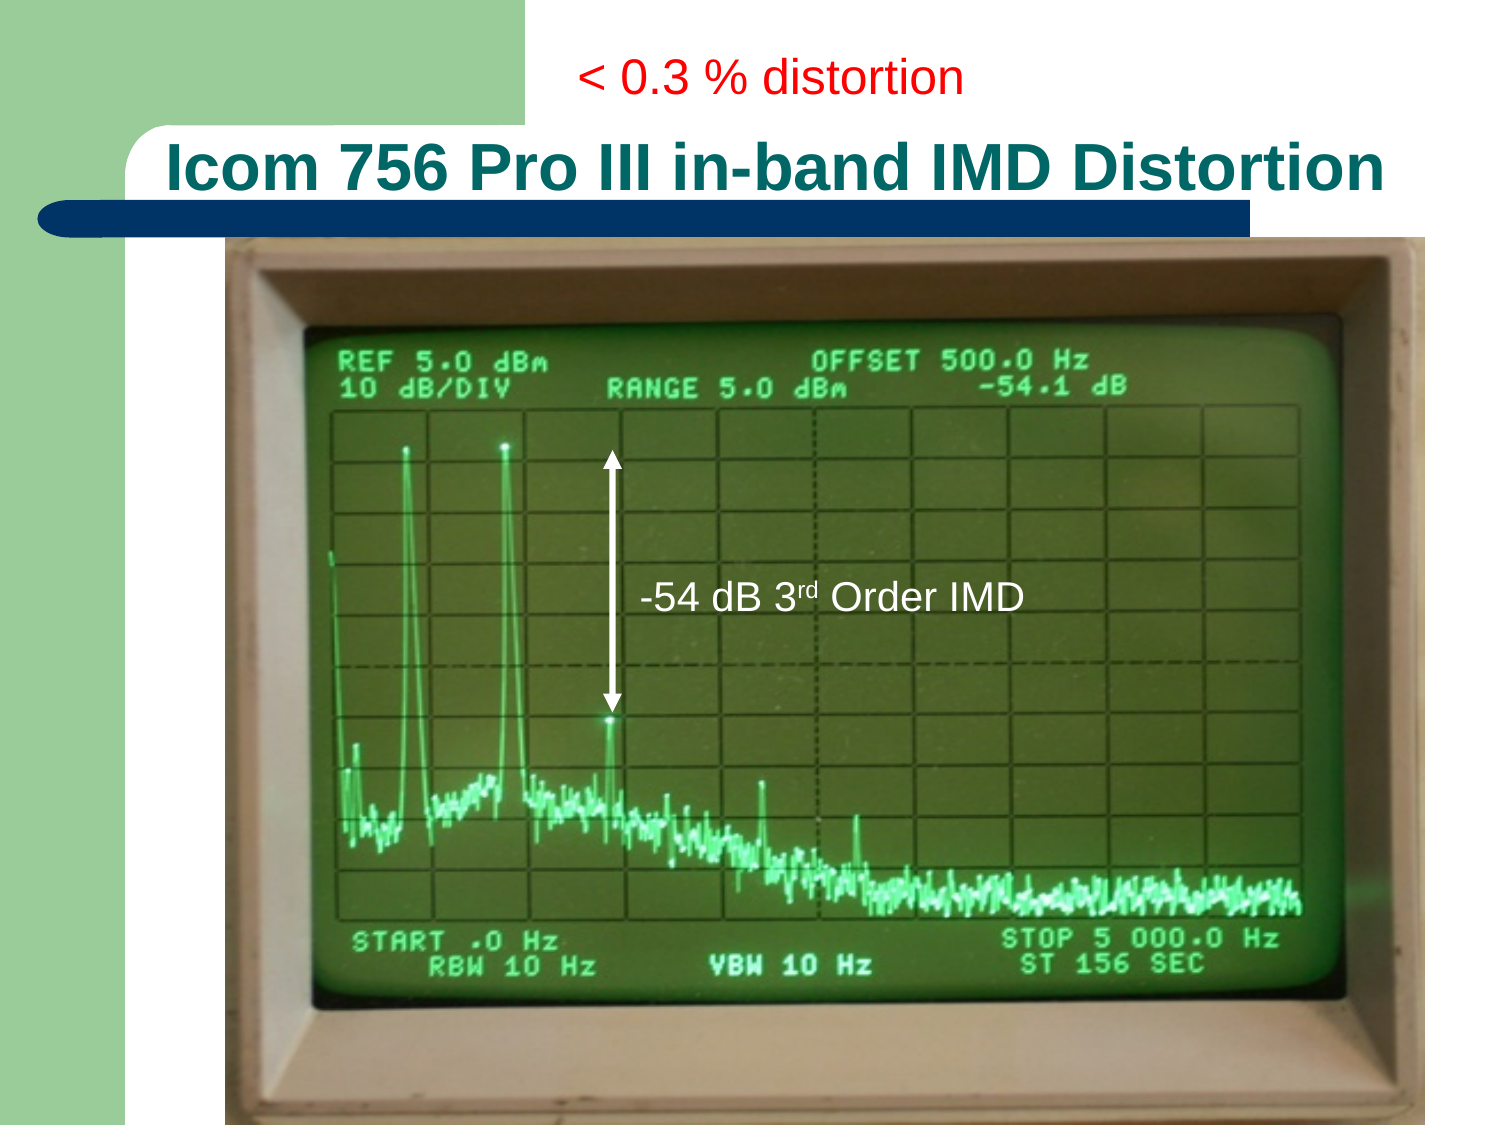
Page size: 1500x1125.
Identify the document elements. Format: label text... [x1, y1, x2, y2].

text_box < 0.3 % distortion [562, 37, 1413, 113]
title Icom 756 Pro III in-band IMD Distortion [149, 124, 1451, 213]
picture [224, 237, 1426, 1125]
